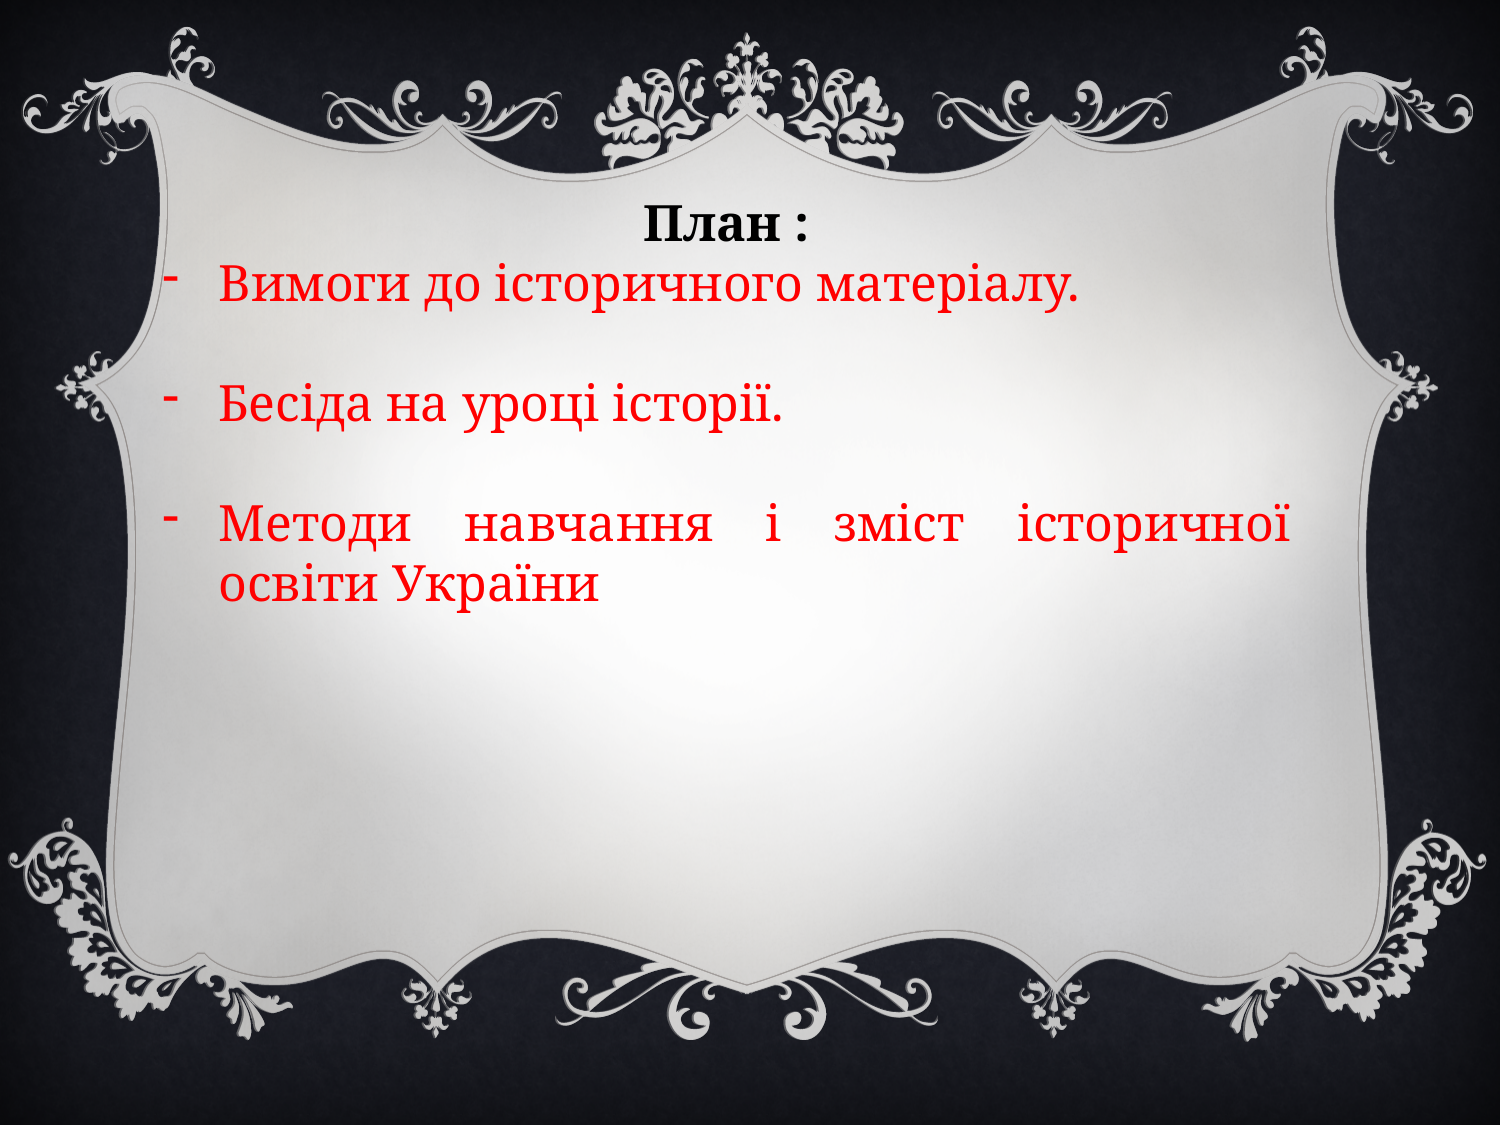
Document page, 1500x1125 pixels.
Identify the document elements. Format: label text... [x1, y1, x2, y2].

picture [0, 0, 1500, 1125]
text_box План : Вимоги до історичного матеріалу. Бесіда на уроці історії. Методи навчання і зміст історичної освіти України [147, 184, 1306, 620]
